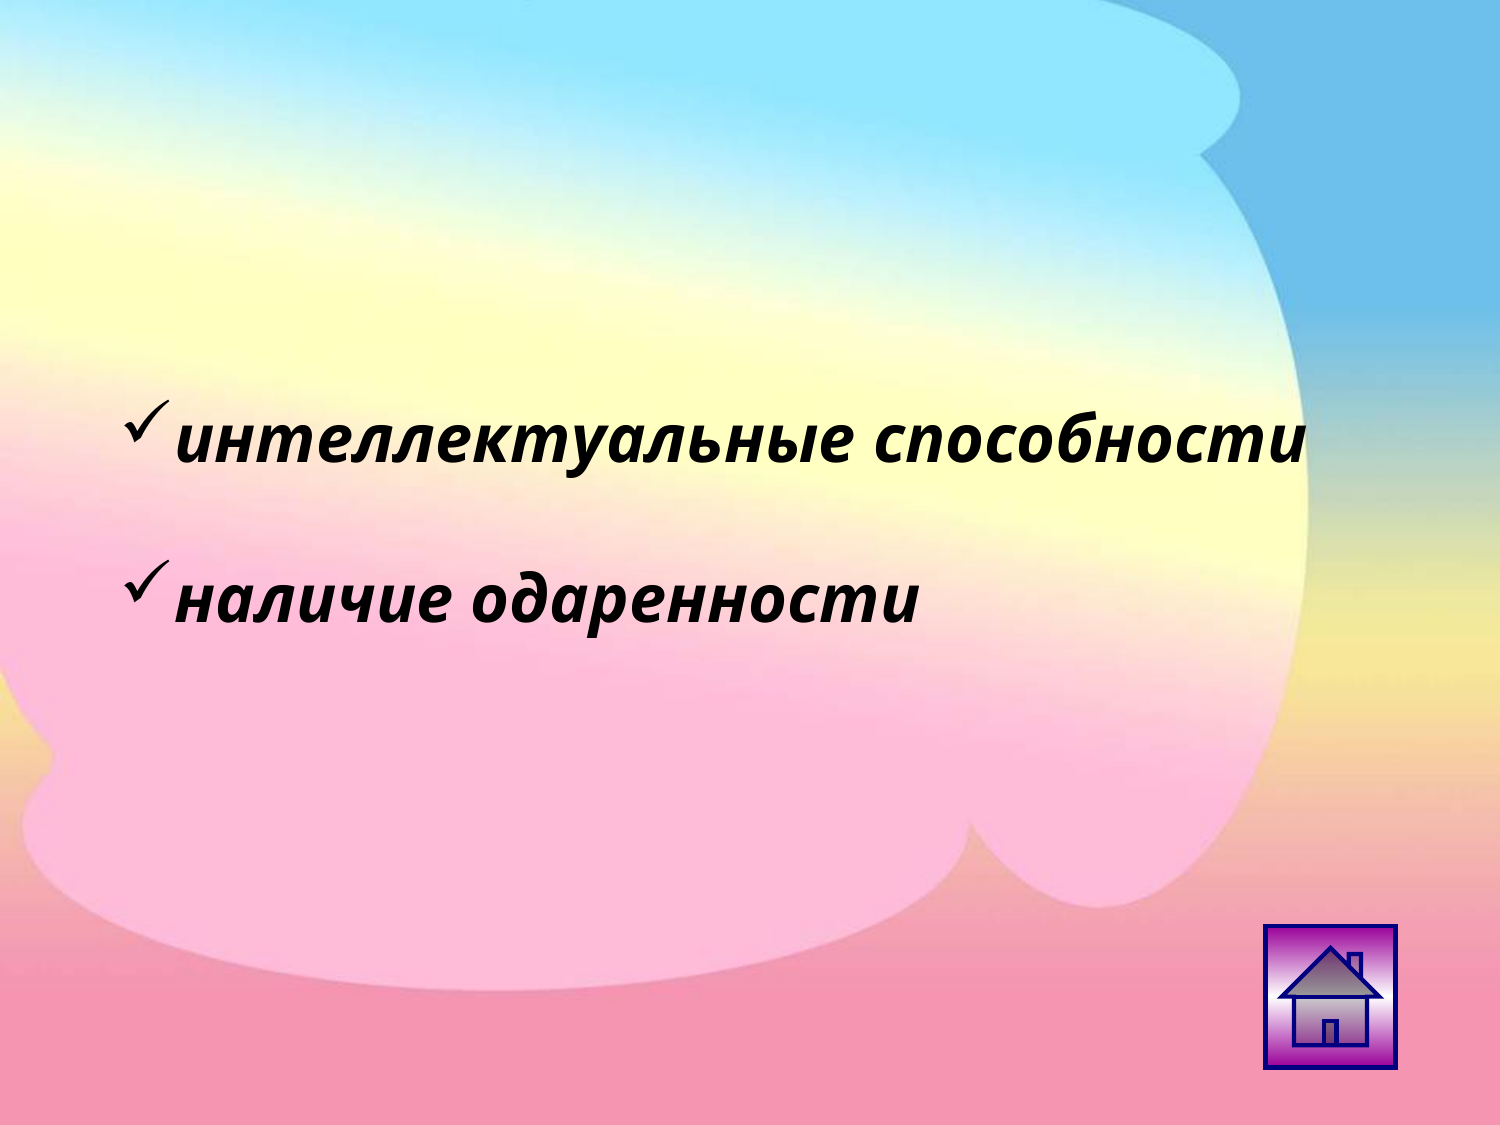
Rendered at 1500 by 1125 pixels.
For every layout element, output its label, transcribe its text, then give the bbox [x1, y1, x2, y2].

text_box [1265, 925, 1396, 1068]
picture [0, 0, 1500, 1125]
text_box интеллектуальные способности наличие одаренности [104, 387, 1341, 643]
